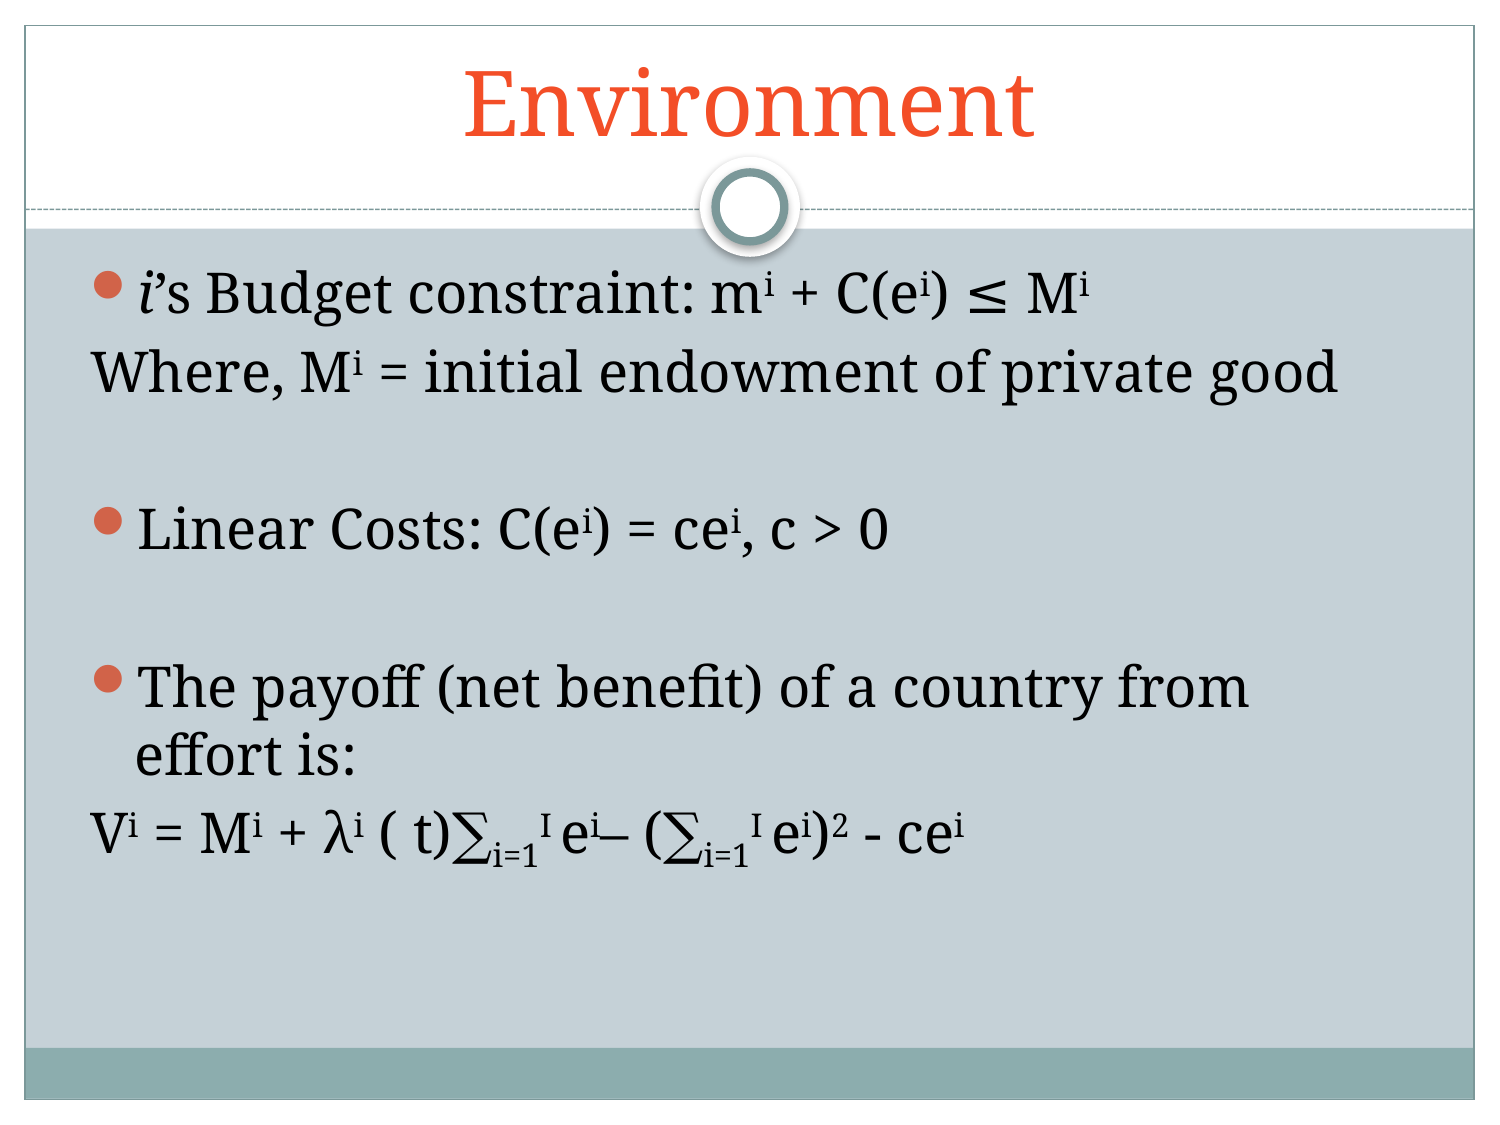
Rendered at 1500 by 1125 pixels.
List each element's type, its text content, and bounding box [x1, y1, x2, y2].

list i’s Budget constraint: mi + C(ei) ≤ Mi Where, Mi = initial endowment of private good Linear Costs: C(ei) = cei, c > 0 The payoff (net benefit) of a country from effort is: Vi = Mi + λi ( t)∑i=1I ei– (∑i=1I ei)2 - cei [74, 249, 1426, 1125]
title Environment [49, 37, 1450, 163]
